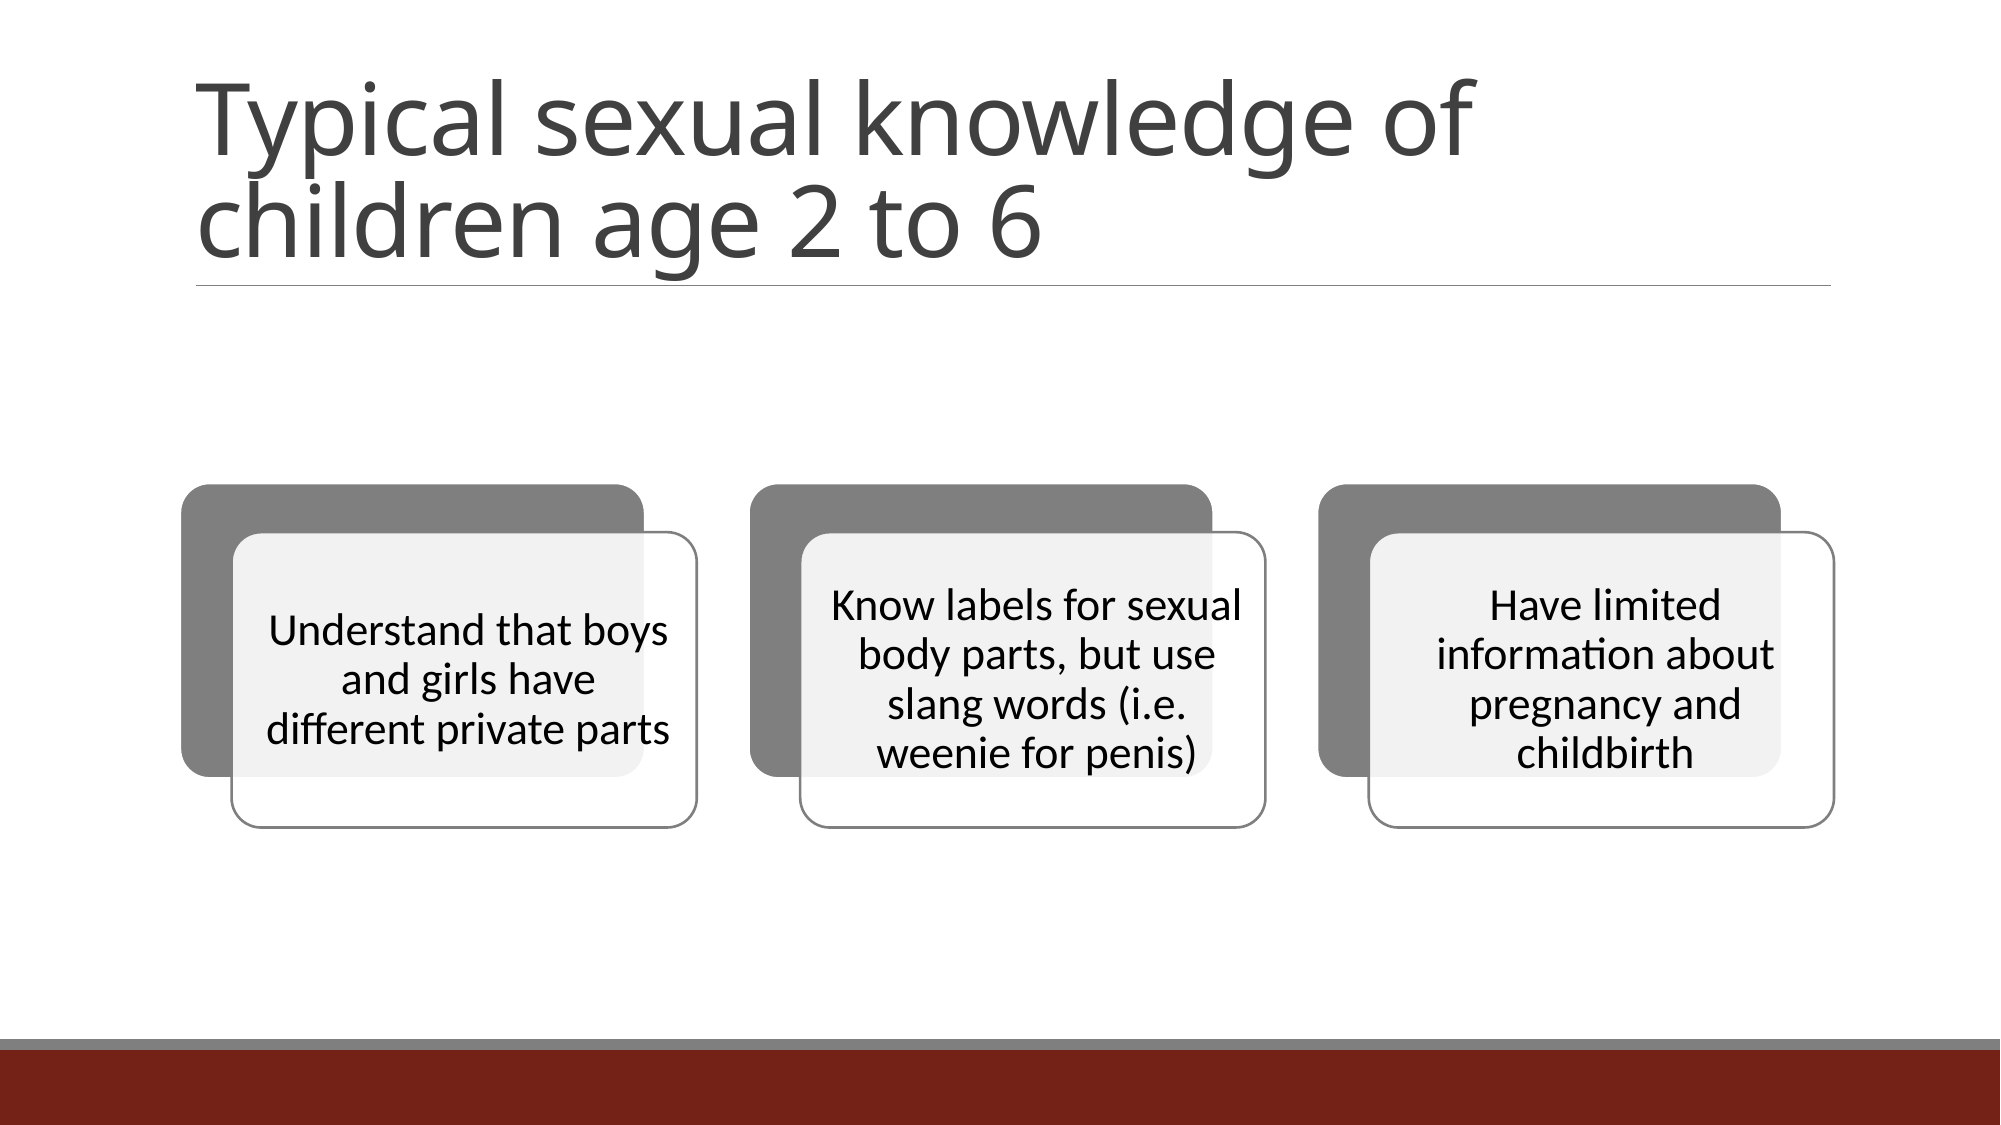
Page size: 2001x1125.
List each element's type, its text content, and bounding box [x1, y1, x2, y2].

title Typical sexual knowledge of children age 2 to 6 [180, 47, 1830, 285]
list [179, 344, 1835, 966]
